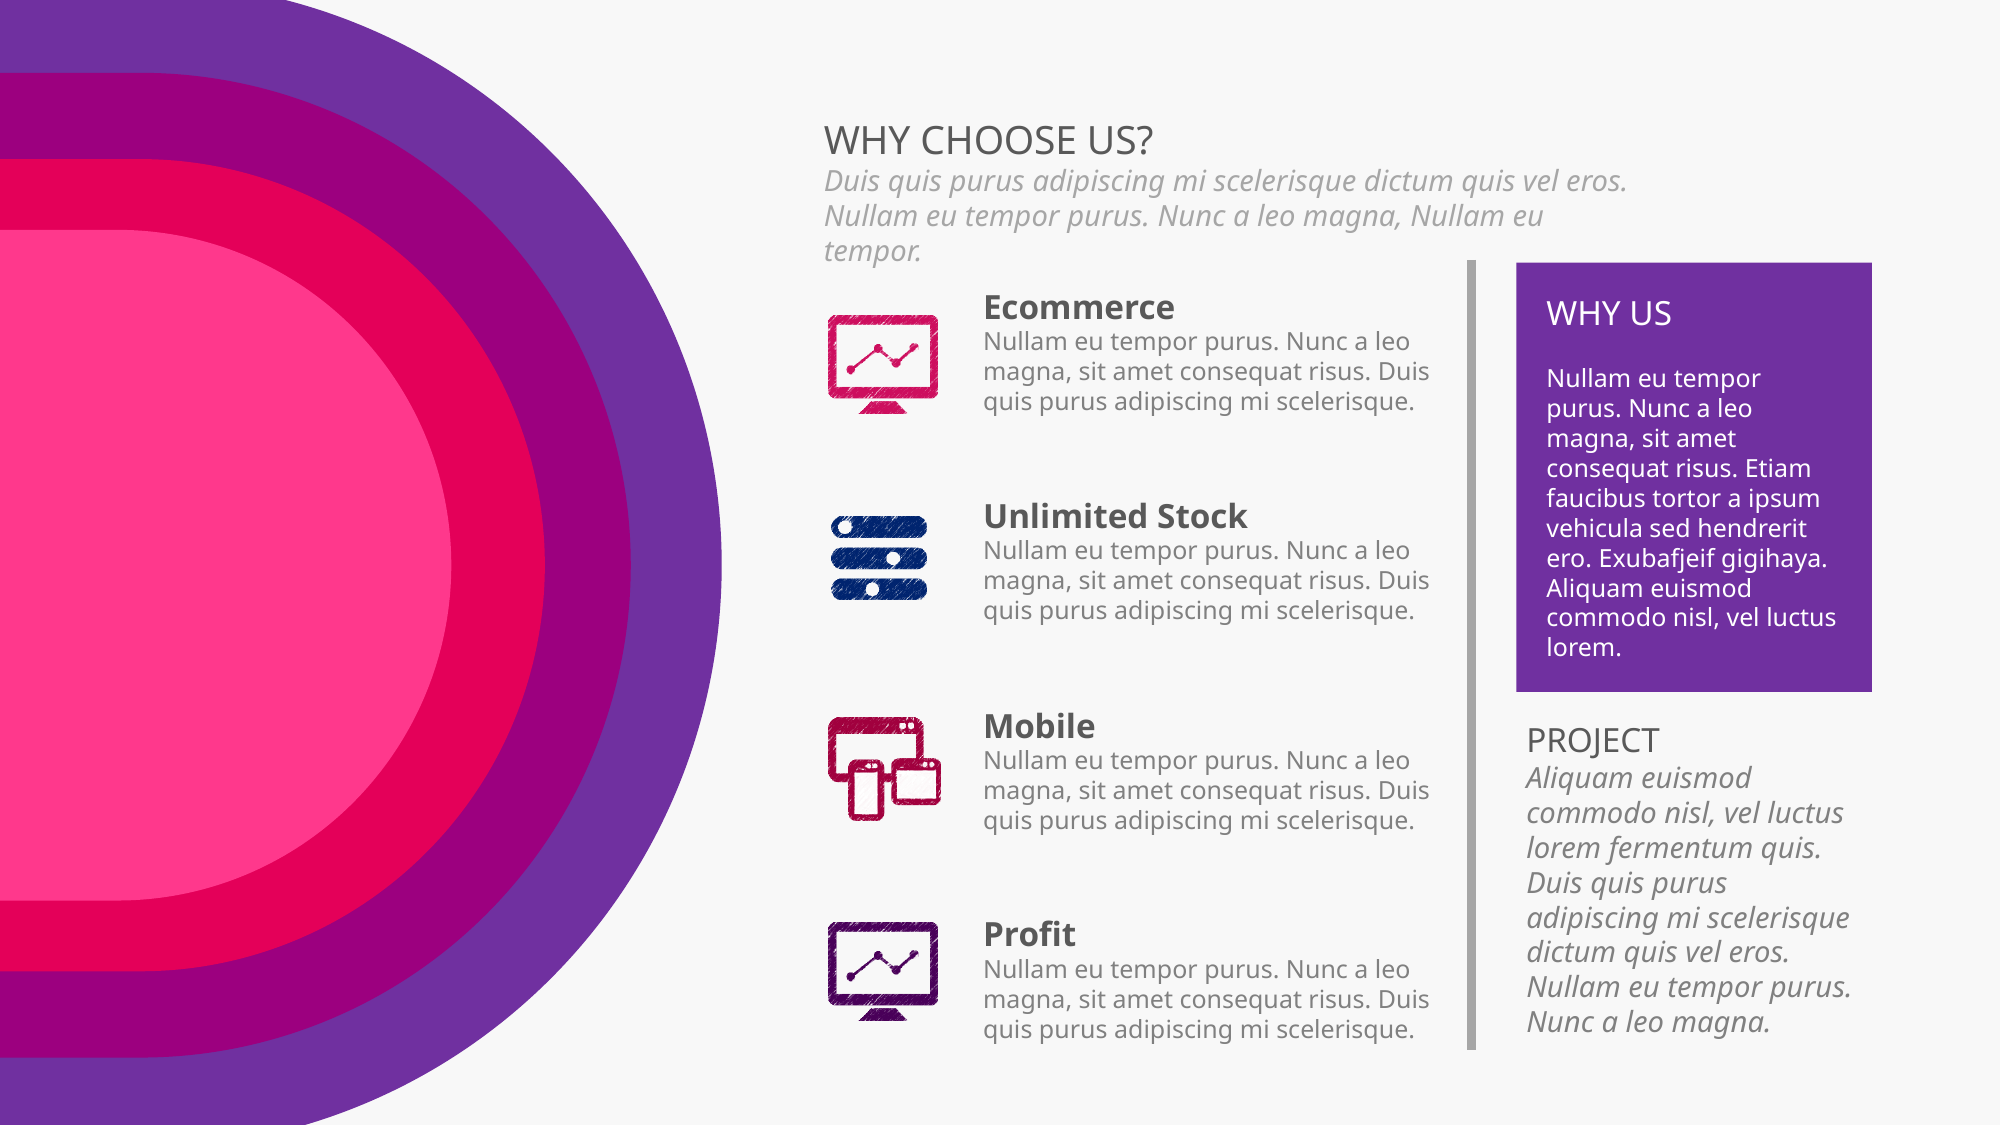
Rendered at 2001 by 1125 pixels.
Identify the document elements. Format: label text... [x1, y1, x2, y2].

text_box Unlimited Stock Nullam eu tempor purus. Nunc a leo magna, sit amet consequat risus. Duis quis purus adipiscing mi scelerisque. [973, 449, 1467, 630]
text_box [0, 0, 723, 1125]
picture [827, 717, 941, 821]
text_box WHY US Nullam eu tempor purus. Nunc a leo magna, sit amet consequat risus. Etiam faucibus tortor a ipsum vehicula sed hendrerit ero. Exubafjeif gigihaya. Aliquam euismod commodo nisl, vel luctus lorem. [1516, 262, 1872, 674]
text_box [0, 158, 546, 973]
text_box Profit Nullam eu tempor purus. Nunc a leo magna, sit amet consequat risus. Duis quis purus adipiscing mi scelerisque. [973, 868, 1467, 1049]
picture [828, 922, 938, 1021]
text_box Mobile Nullam eu tempor purus. Nunc a leo magna, sit amet consequat risus. Duis quis purus adipiscing mi scelerisque. [973, 659, 1467, 840]
text_box PROJECT Aliquam euismod commodo nisl, vel luctus lorem fermentum quis. Duis quis purus adipiscing mi scelerisque dictum quis vel eros. Nullam eu tempor purus. Nunc a leo magna. [1516, 674, 1872, 1044]
picture [831, 516, 927, 600]
text_box [0, 228, 453, 902]
picture [828, 315, 938, 415]
text_box [0, 71, 632, 1059]
text_box WHY CHOOSE US? Duis quis purus adipiscing mi scelerisque dictum quis vel eros. Nullam eu tempor purus. Nunc a leo magna, Nullam eu tempor. [813, 87, 1660, 273]
text_box Ecommerce Nullam eu tempor purus. Nunc a leo magna, sit amet consequat risus. Duis quis purus adipiscing mi scelerisque. [973, 273, 1467, 421]
